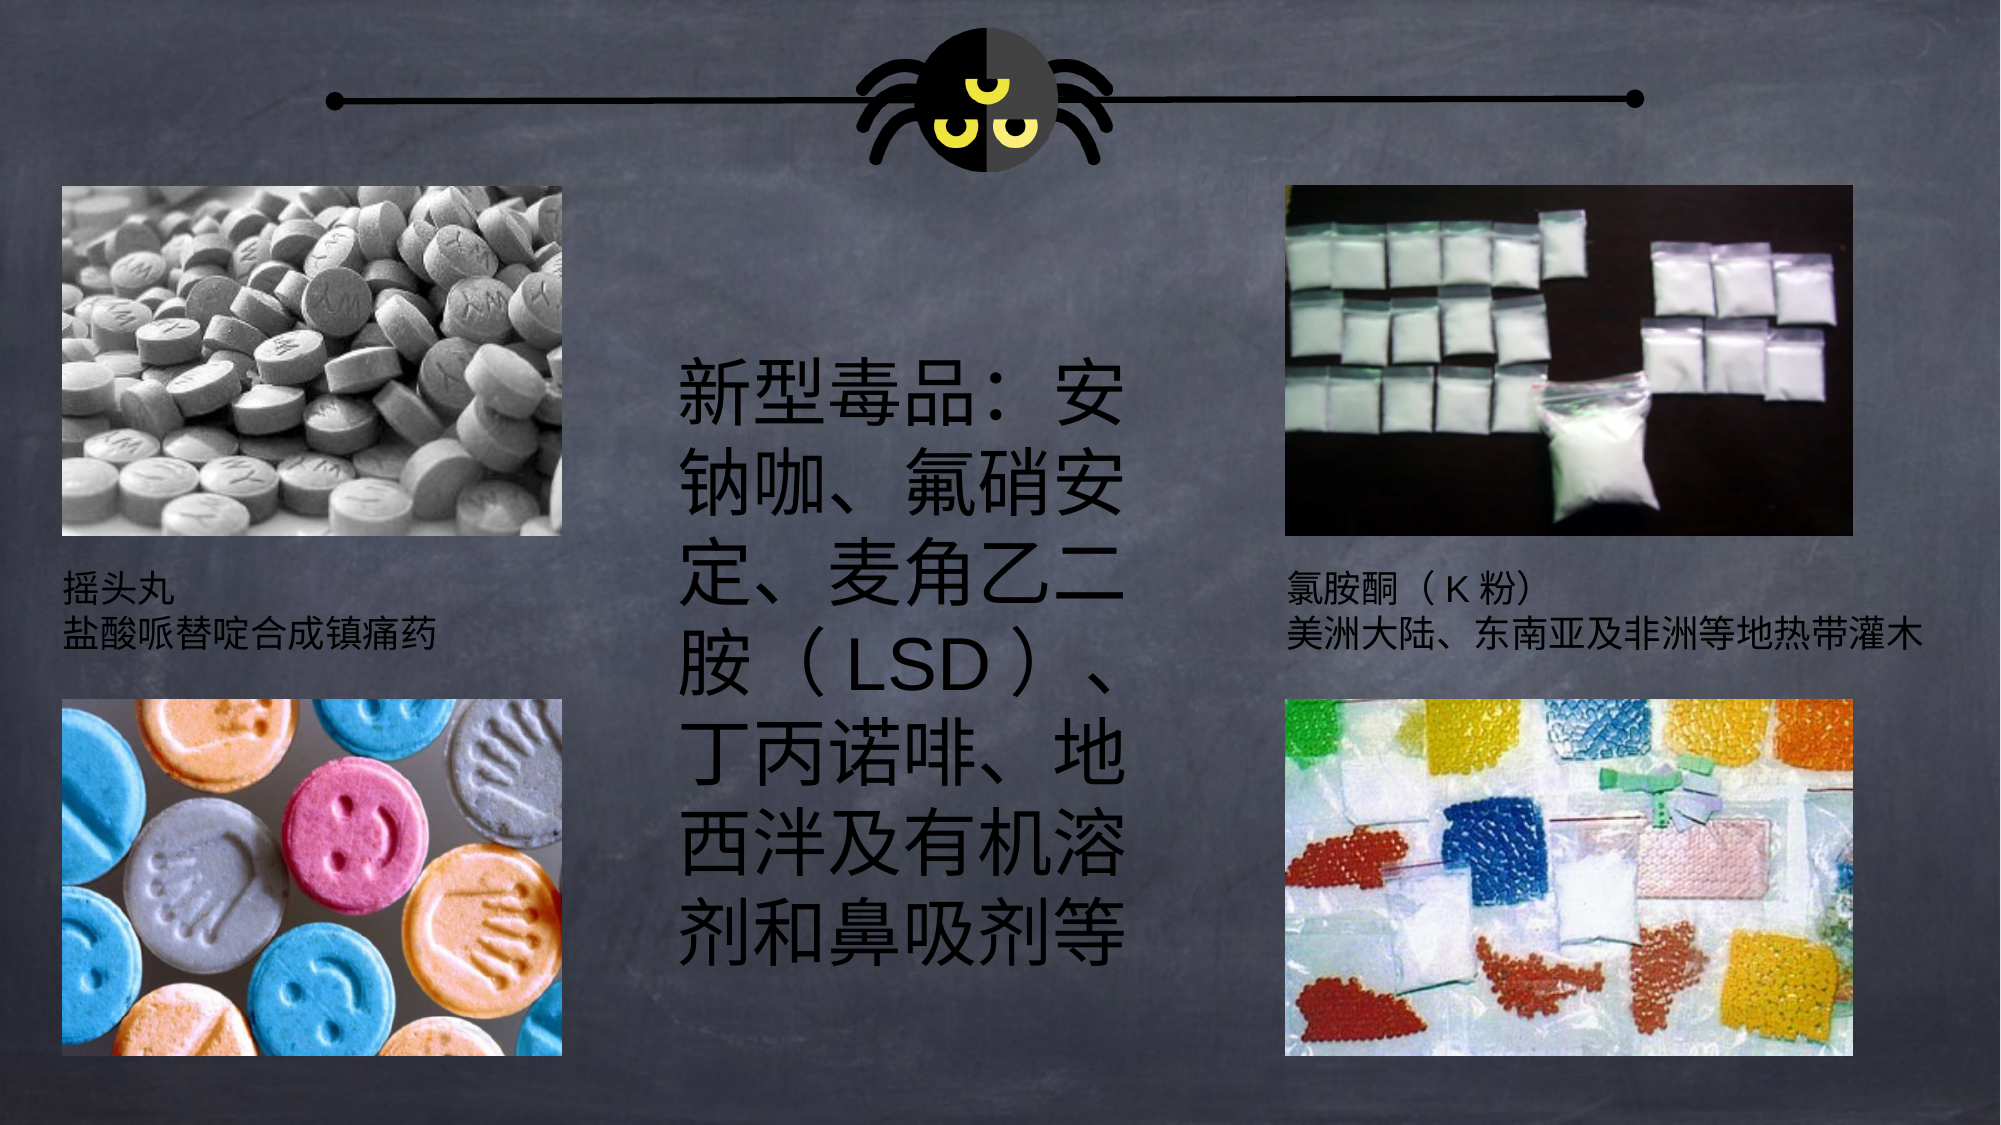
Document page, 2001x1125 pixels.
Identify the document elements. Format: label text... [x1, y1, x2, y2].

text_box 新型毒品：安钠咖、氟硝安定、麦角乙二胺（LSD）、丁丙诺啡、地西泮及有机溶剂和鼻吸剂等 [662, 337, 1184, 983]
picture [0, 0, 2001, 1125]
text_box 摇头丸 盐酸哌替啶合成镇痛药 [47, 557, 468, 663]
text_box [334, 98, 856, 102]
text_box [1362, 536, 1775, 595]
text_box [1113, 98, 1635, 102]
text_box 氯胺酮（K粉） 美洲大陆、东南亚及非洲等地热带灌木 [1271, 557, 1969, 663]
